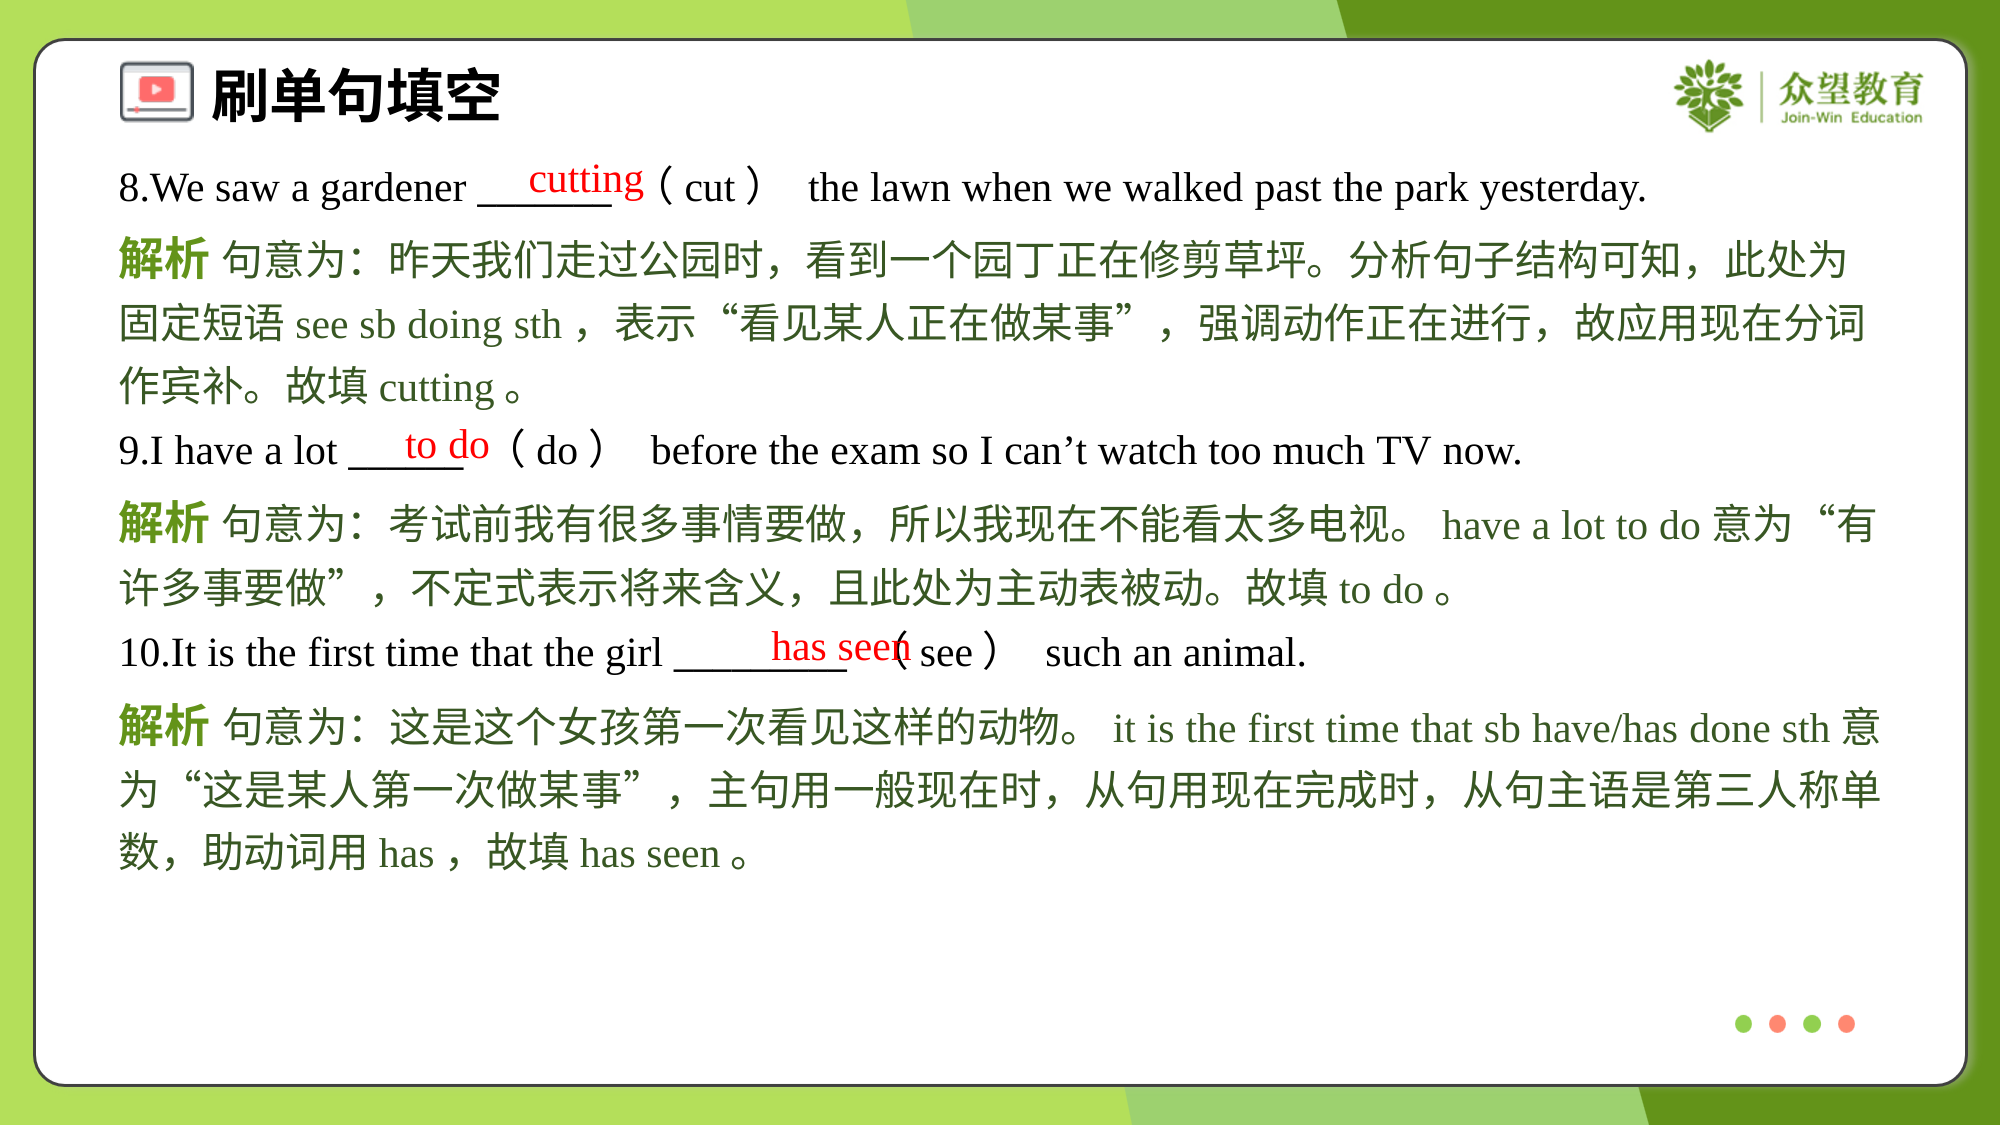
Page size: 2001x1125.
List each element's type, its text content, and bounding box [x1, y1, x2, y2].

text_box to do [395, 404, 500, 462]
text_box 解析 句意为：昨天我们走过公园时，看到一个园丁正在修剪草坪。分析句子结构可知，此处为固定短语see sb doing sth，表示“看见某人正在做某事”，强调动作正在进行，故应用现在分词作宾补。故填cutting。 [118, 215, 1883, 405]
text_box 8.We saw a gardener _______ （cut） the lawn when we walked past the park yesterday. [118, 146, 1883, 204]
text_box has seen [761, 606, 922, 664]
text_box 9.I have a lot ______ （do） before the exam so I can’t watch too much TV now. [118, 410, 1883, 468]
text_box 解析 句意为：考试前我有很多事情要做，所以我现在不能看太多电视。have a lot to do意为“有许多事要做”，不定式表示将来含义，且此处为主动表被动。故填to do。 [118, 480, 1883, 607]
text_box cutting [524, 138, 649, 197]
text_box 10.It is the first time that the girl _________ （see） such an animal. [118, 612, 1883, 670]
text_box 解析 句意为：这是这个女孩第一次看见这样的动物。it is the first time that sb have/has done sth意为“这是某人第一次做某事”，主句用一般现在时，从句用现在完成时，从句主语是第三人称单数，助动词用has，故填has seen。 [118, 682, 1883, 871]
picture [0, 0, 2000, 1125]
